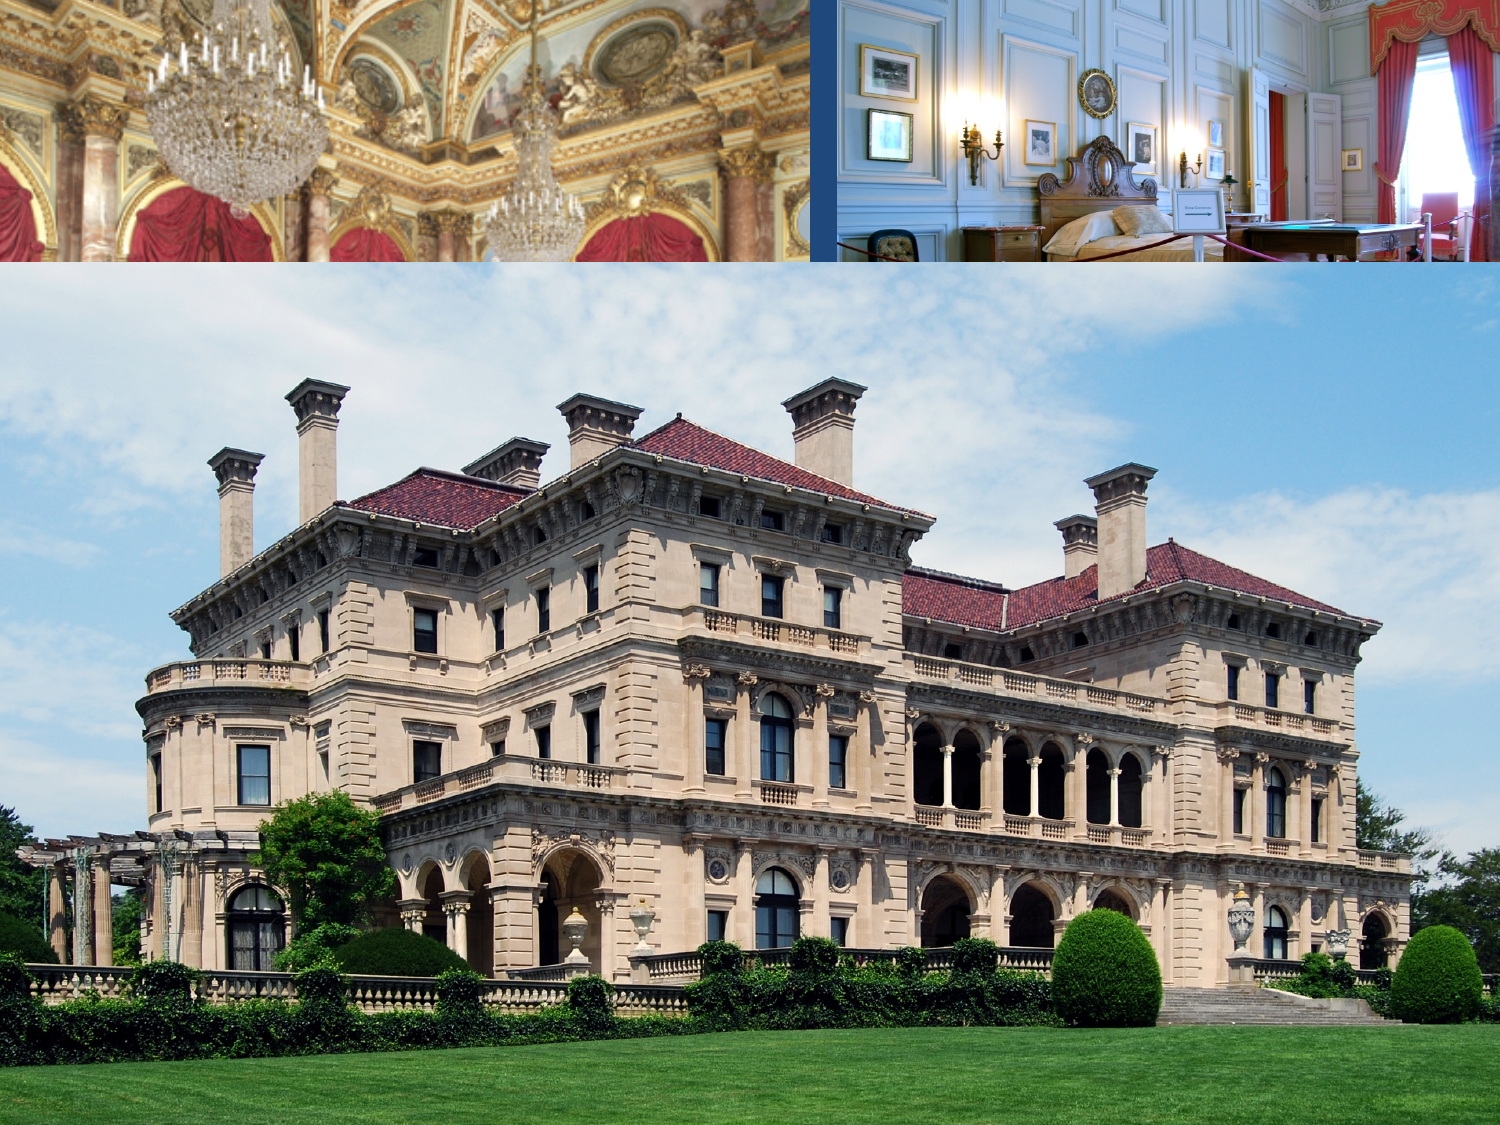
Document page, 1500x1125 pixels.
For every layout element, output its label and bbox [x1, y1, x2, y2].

list [837, 0, 1500, 260]
picture [0, 0, 1500, 1125]
